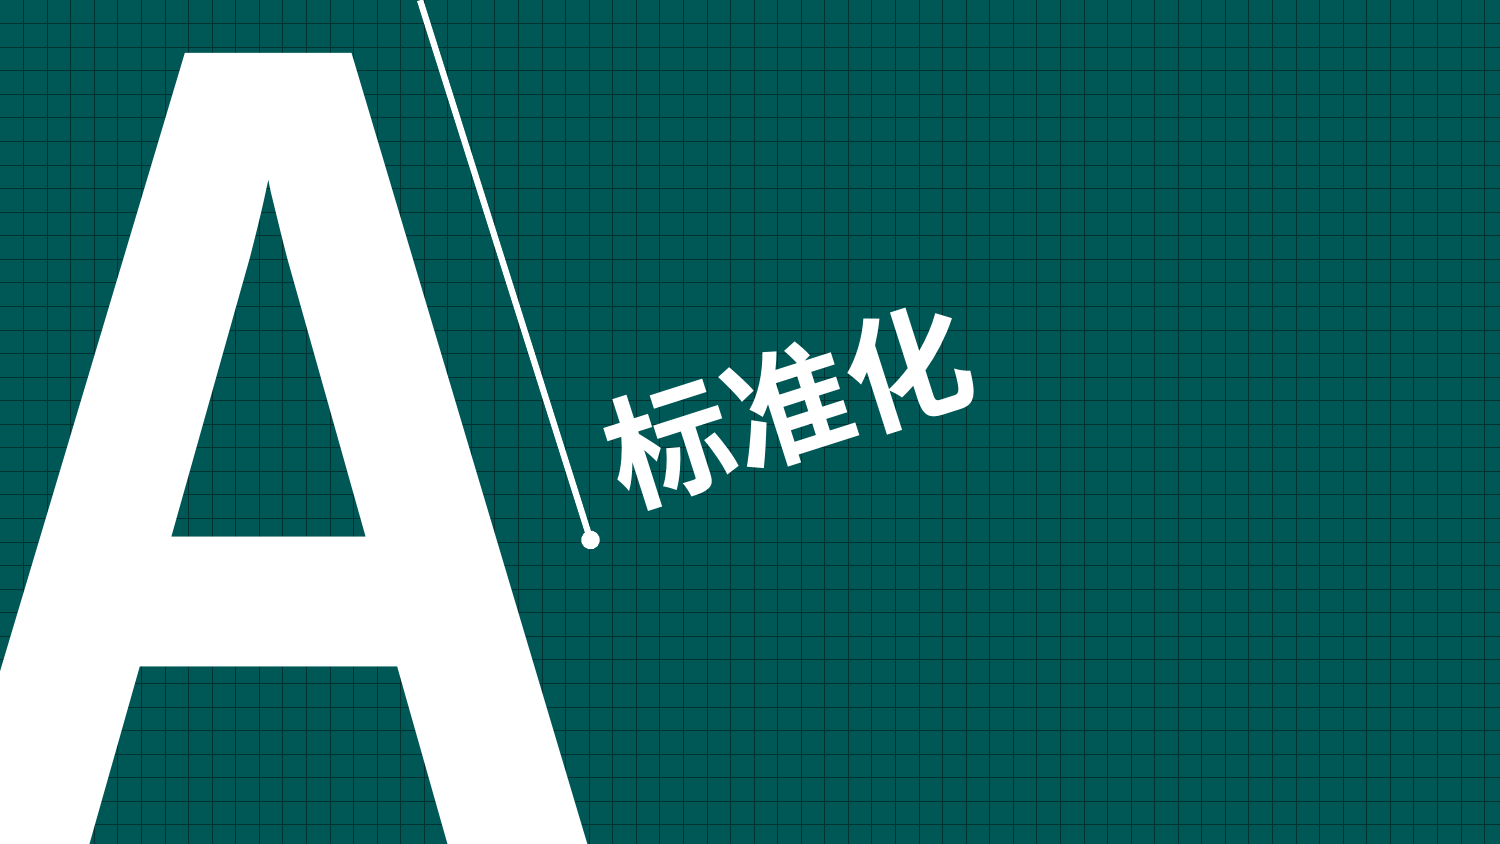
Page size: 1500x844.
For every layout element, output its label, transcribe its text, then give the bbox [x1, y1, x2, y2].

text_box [419, 0, 591, 541]
text_box 标准化 [594, 244, 1061, 543]
text_box A [0, 0, 178, 844]
